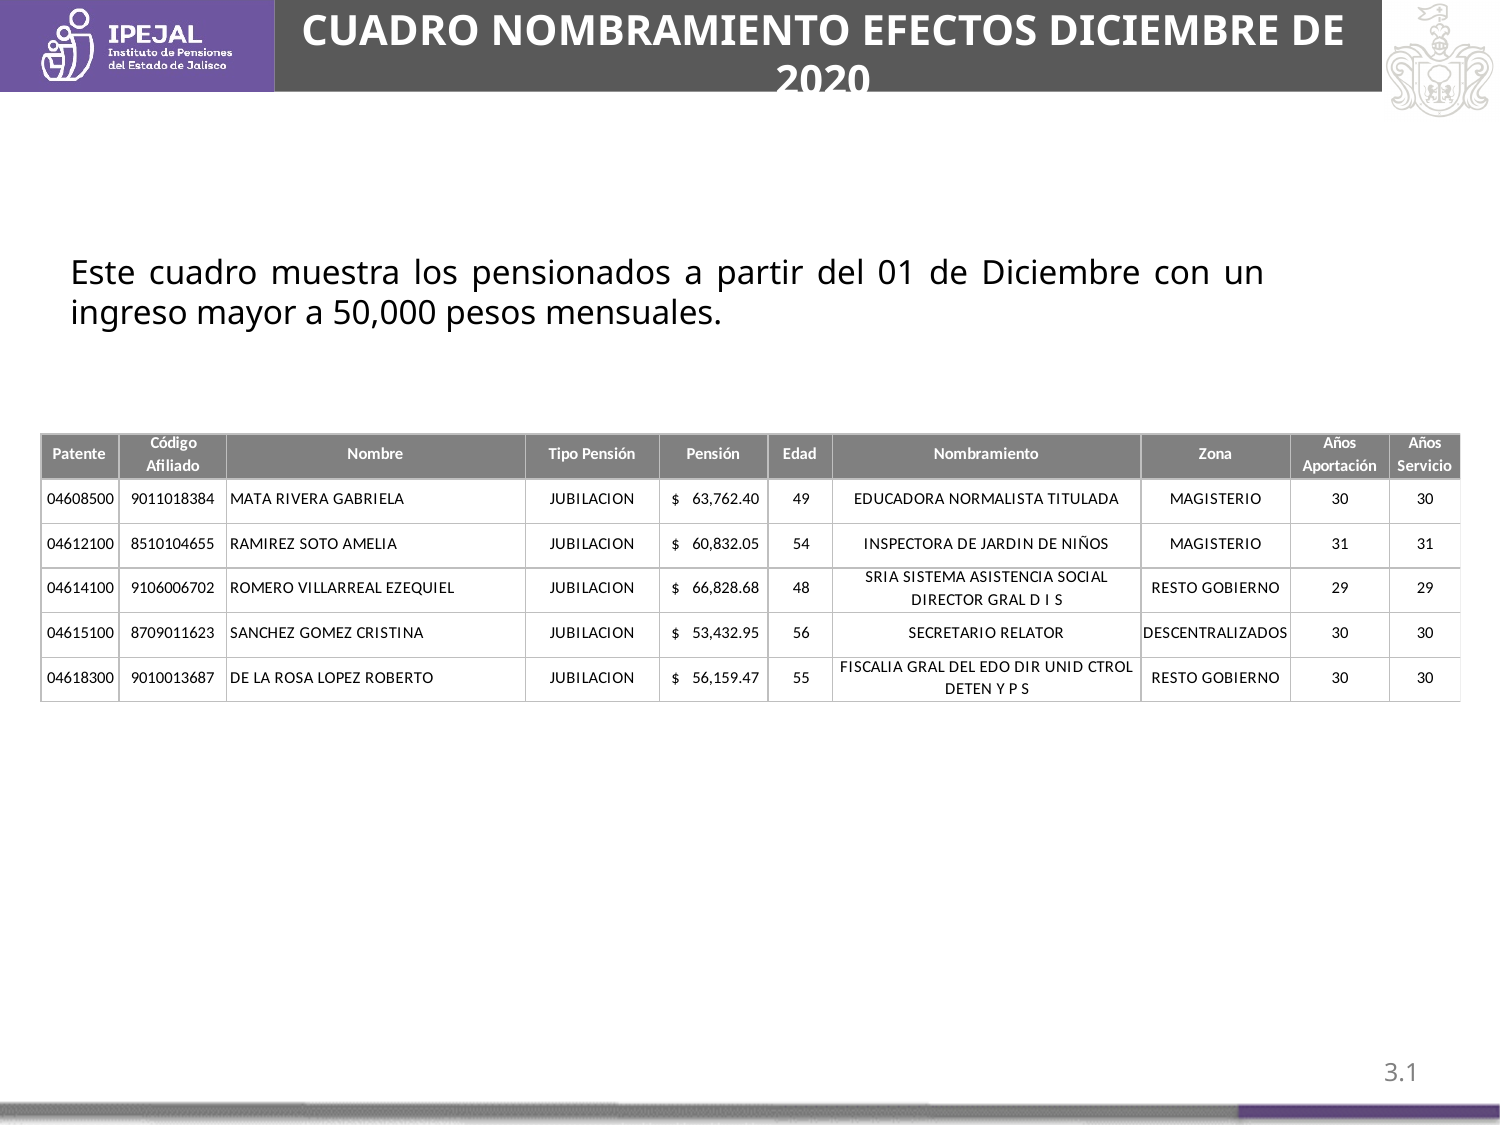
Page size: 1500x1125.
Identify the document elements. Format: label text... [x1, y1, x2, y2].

text_box Este cuadro muestra los pensionados a partir del 01 de Diciembre con un ingreso mayor a 50,000 pesos mensuales. [55, 244, 1282, 339]
picture [0, 1096, 1500, 1125]
picture [0, 0, 275, 92]
picture [40, 433, 1462, 703]
text_box CUADRO NOMBRAMIENTO EFECTOS DICIEMBRE DE 2020 [271, 19, 1375, 88]
slide_number 3.1 [1341, 1039, 1435, 1103]
